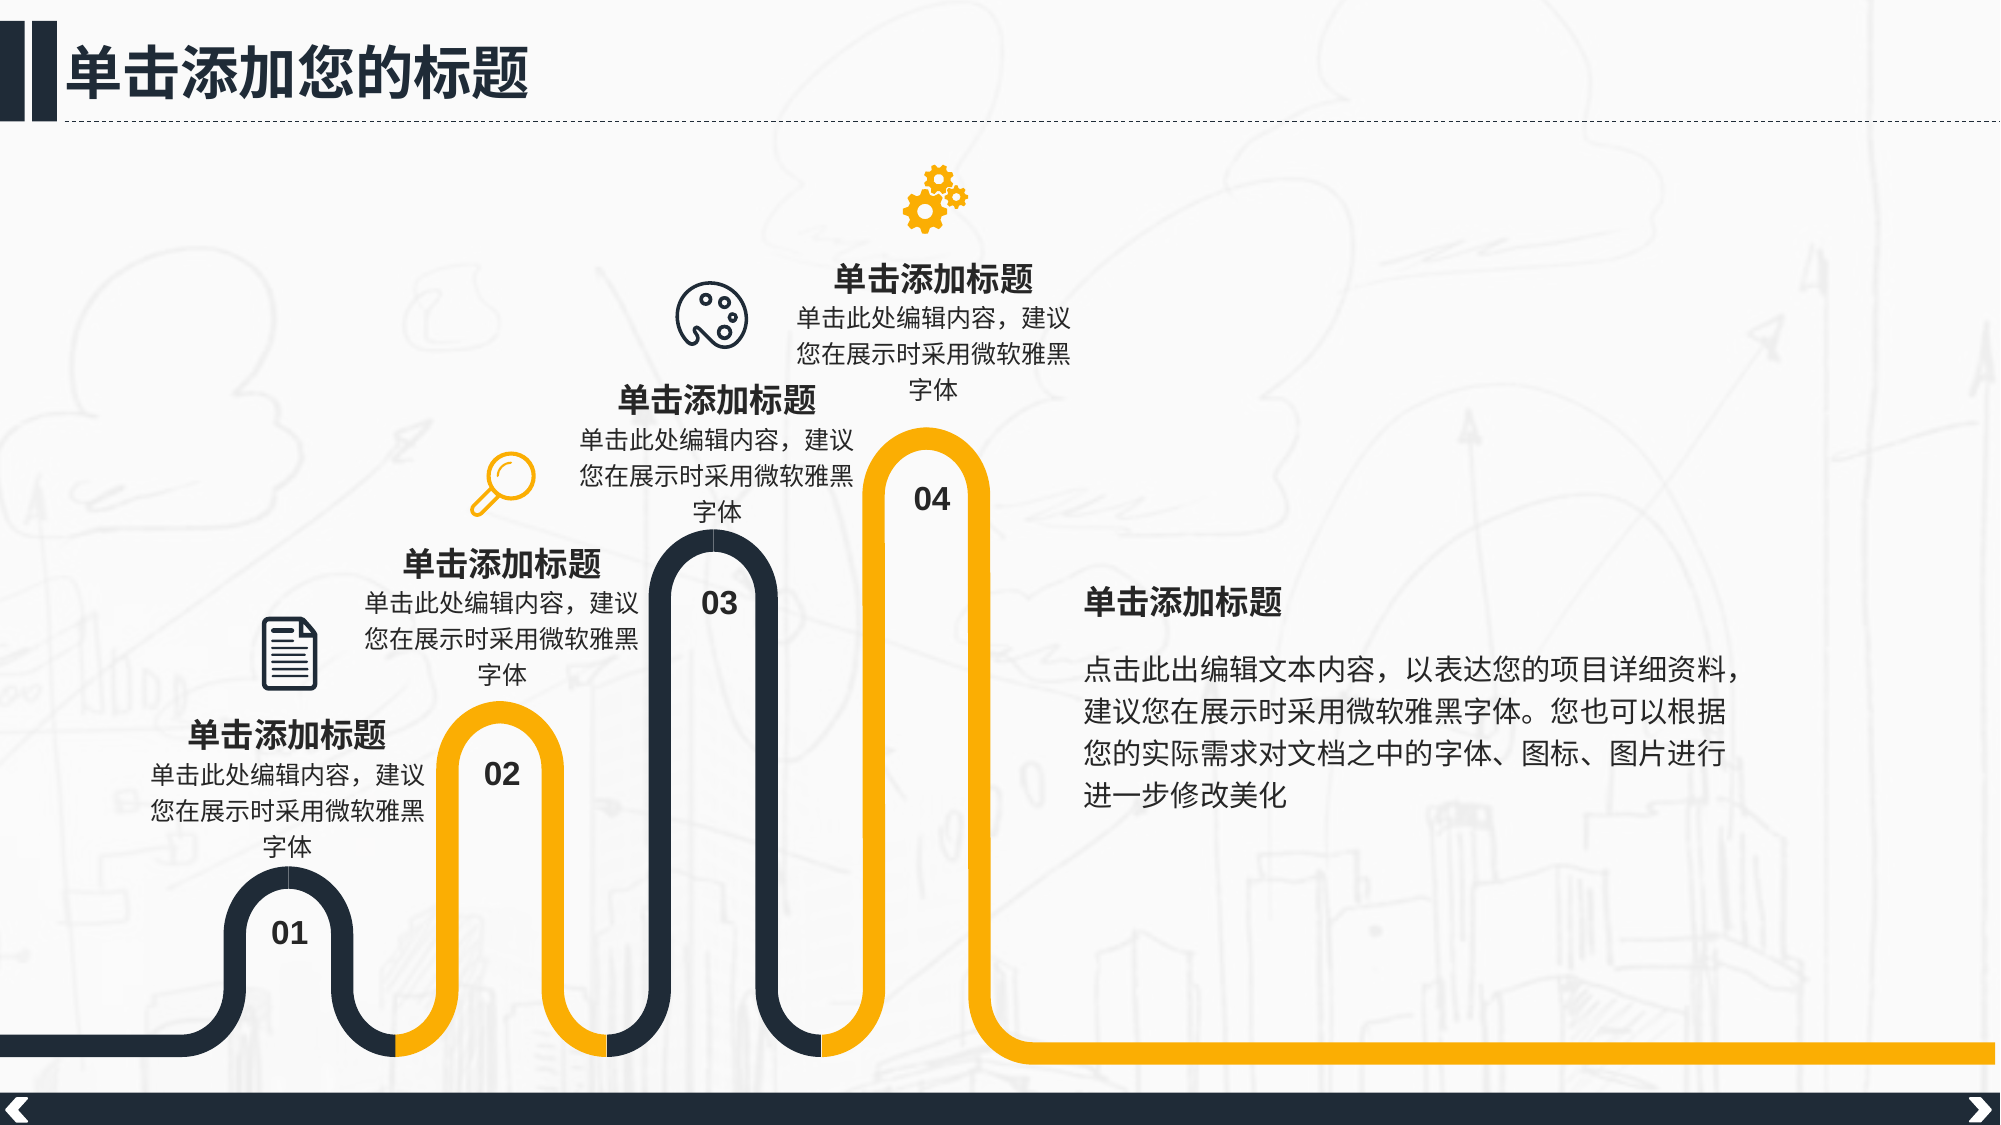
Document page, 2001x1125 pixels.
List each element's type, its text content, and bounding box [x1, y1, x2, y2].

text_box [607, 529, 714, 1057]
text_box 02 [469, 744, 536, 800]
text_box 单击添加标题 [1083, 573, 1296, 622]
text_box [699, 292, 713, 306]
text_box 单击添加标题 [138, 706, 437, 753]
text_box 单击此处编辑内容，建议您在展示时采用微软雅黑字体 [138, 753, 438, 862]
text_box 单击此处编辑内容，建议您在展示时采用微软雅黑字体 [784, 296, 1084, 405]
text_box [271, 646, 309, 650]
text_box [927, 427, 1996, 1065]
text_box [261, 616, 318, 691]
text_box [271, 674, 309, 678]
text_box 点击此出编辑文本内容，以表达您的项目详细资料，建议您在展示时采用微软雅黑字体。您也可以根据您的实际需求对文档之中的字体、图标、图片进行进一步修改美化 [1083, 644, 1749, 813]
text_box [718, 296, 732, 310]
text_box [499, 701, 607, 1057]
text_box [396, 701, 499, 1057]
text_box [944, 185, 969, 209]
text_box 04 [898, 469, 966, 524]
text_box 单击添加标题 [784, 250, 1084, 296]
text_box [716, 324, 733, 341]
text_box 单击添加标题 [352, 534, 652, 583]
text_box [714, 529, 821, 1057]
text_box [470, 451, 536, 517]
text_box [0, 866, 289, 1058]
text_box [727, 312, 739, 323]
text_box [821, 427, 927, 1058]
text_box 单击此处编辑内容，建议您在展示时采用微软雅黑字体 [353, 581, 652, 690]
text_box [675, 281, 749, 350]
text_box [902, 189, 948, 234]
text_box 03 [686, 574, 753, 629]
text_box 单击此处编辑内容，建议您在展示时采用微软雅黑字体 [568, 418, 867, 527]
text_box [289, 866, 396, 1058]
text_box [271, 660, 309, 664]
text_box 单击添加标题 [567, 371, 867, 420]
text_box 01 [256, 903, 324, 959]
text_box [924, 164, 954, 194]
text_box [271, 639, 295, 643]
text_box [496, 461, 513, 478]
text_box [271, 628, 295, 633]
text_box [271, 667, 309, 671]
